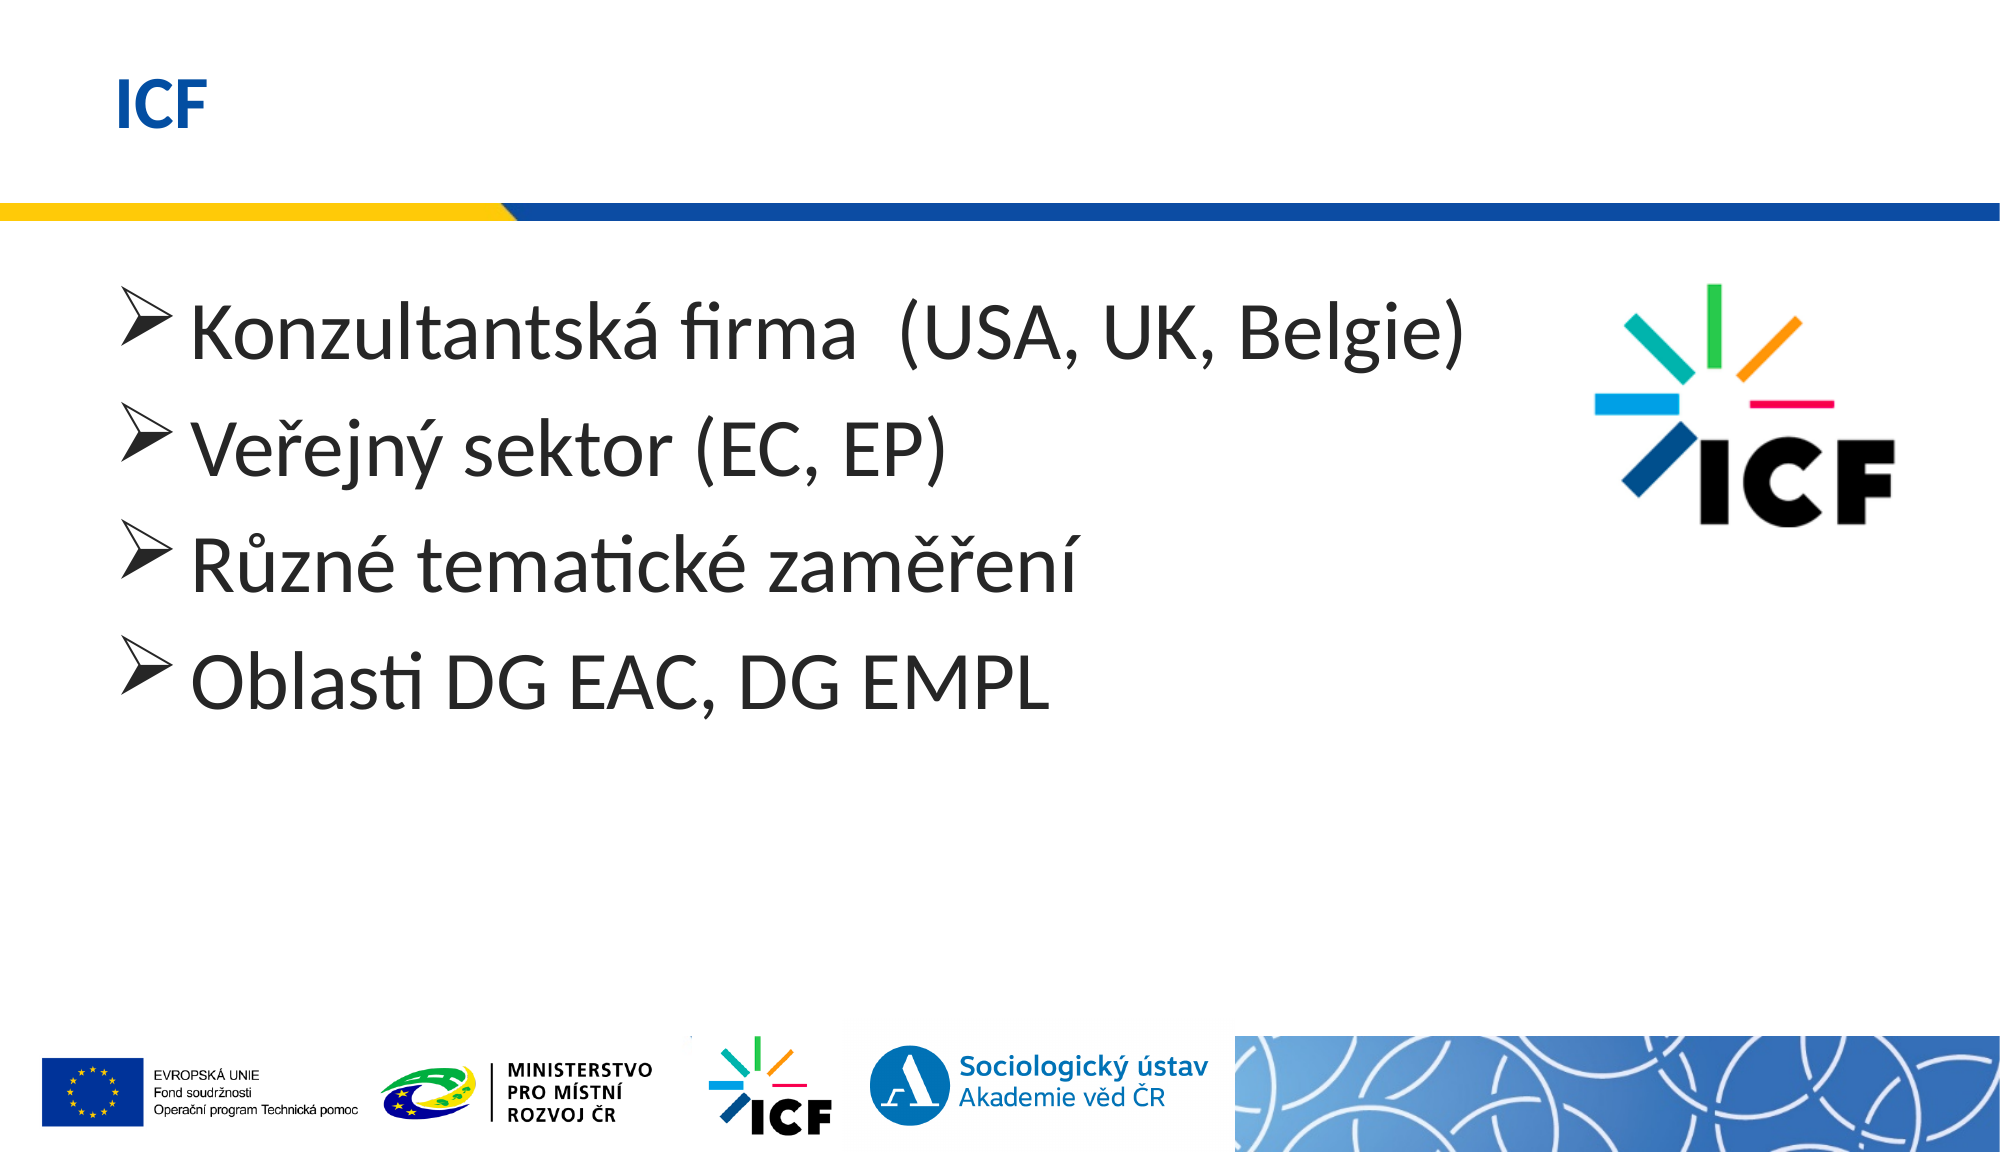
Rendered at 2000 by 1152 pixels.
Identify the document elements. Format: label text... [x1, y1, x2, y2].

picture [0, 203, 2000, 221]
picture [19, 1035, 674, 1149]
list Konzultantská firma (USA, UK, Belgie) Veřejný sektor (EC, EP) Různé tematické zaměření Oblasti DG EAC, DG EMPL [99, 268, 1900, 1029]
picture [1554, 240, 1934, 572]
title ICF [99, 46, 1900, 198]
picture [680, 1018, 2000, 1152]
